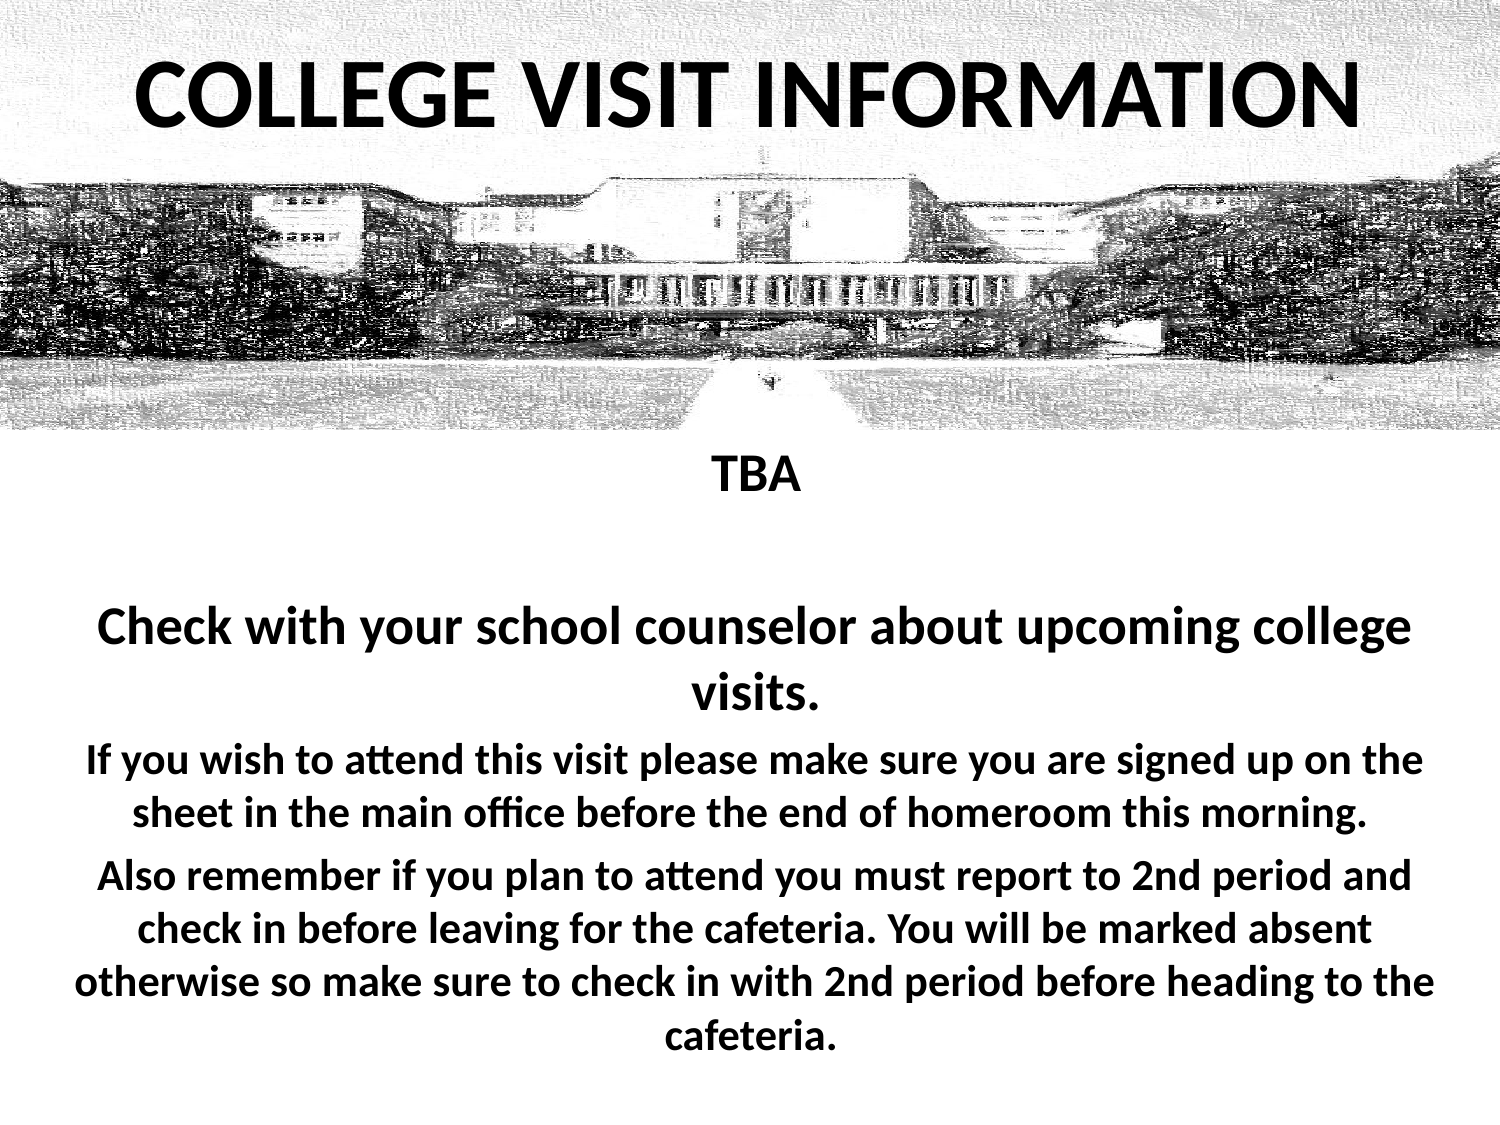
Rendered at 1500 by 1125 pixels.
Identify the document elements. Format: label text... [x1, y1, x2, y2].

subtitle TBA Check with your school counselor about upcoming college visits. If you wish to attend this visit please make sure you are signed up on the sheet in the main office before the end of homeroom this morning. Also remember if you plan to attend you must report to 2nd period and check in before leaving for the cafeteria. You will be marked absent otherwise so make sure to check in with 2nd period before heading to the cafeteria. [50, 438, 1463, 1075]
picture [0, 0, 1500, 430]
